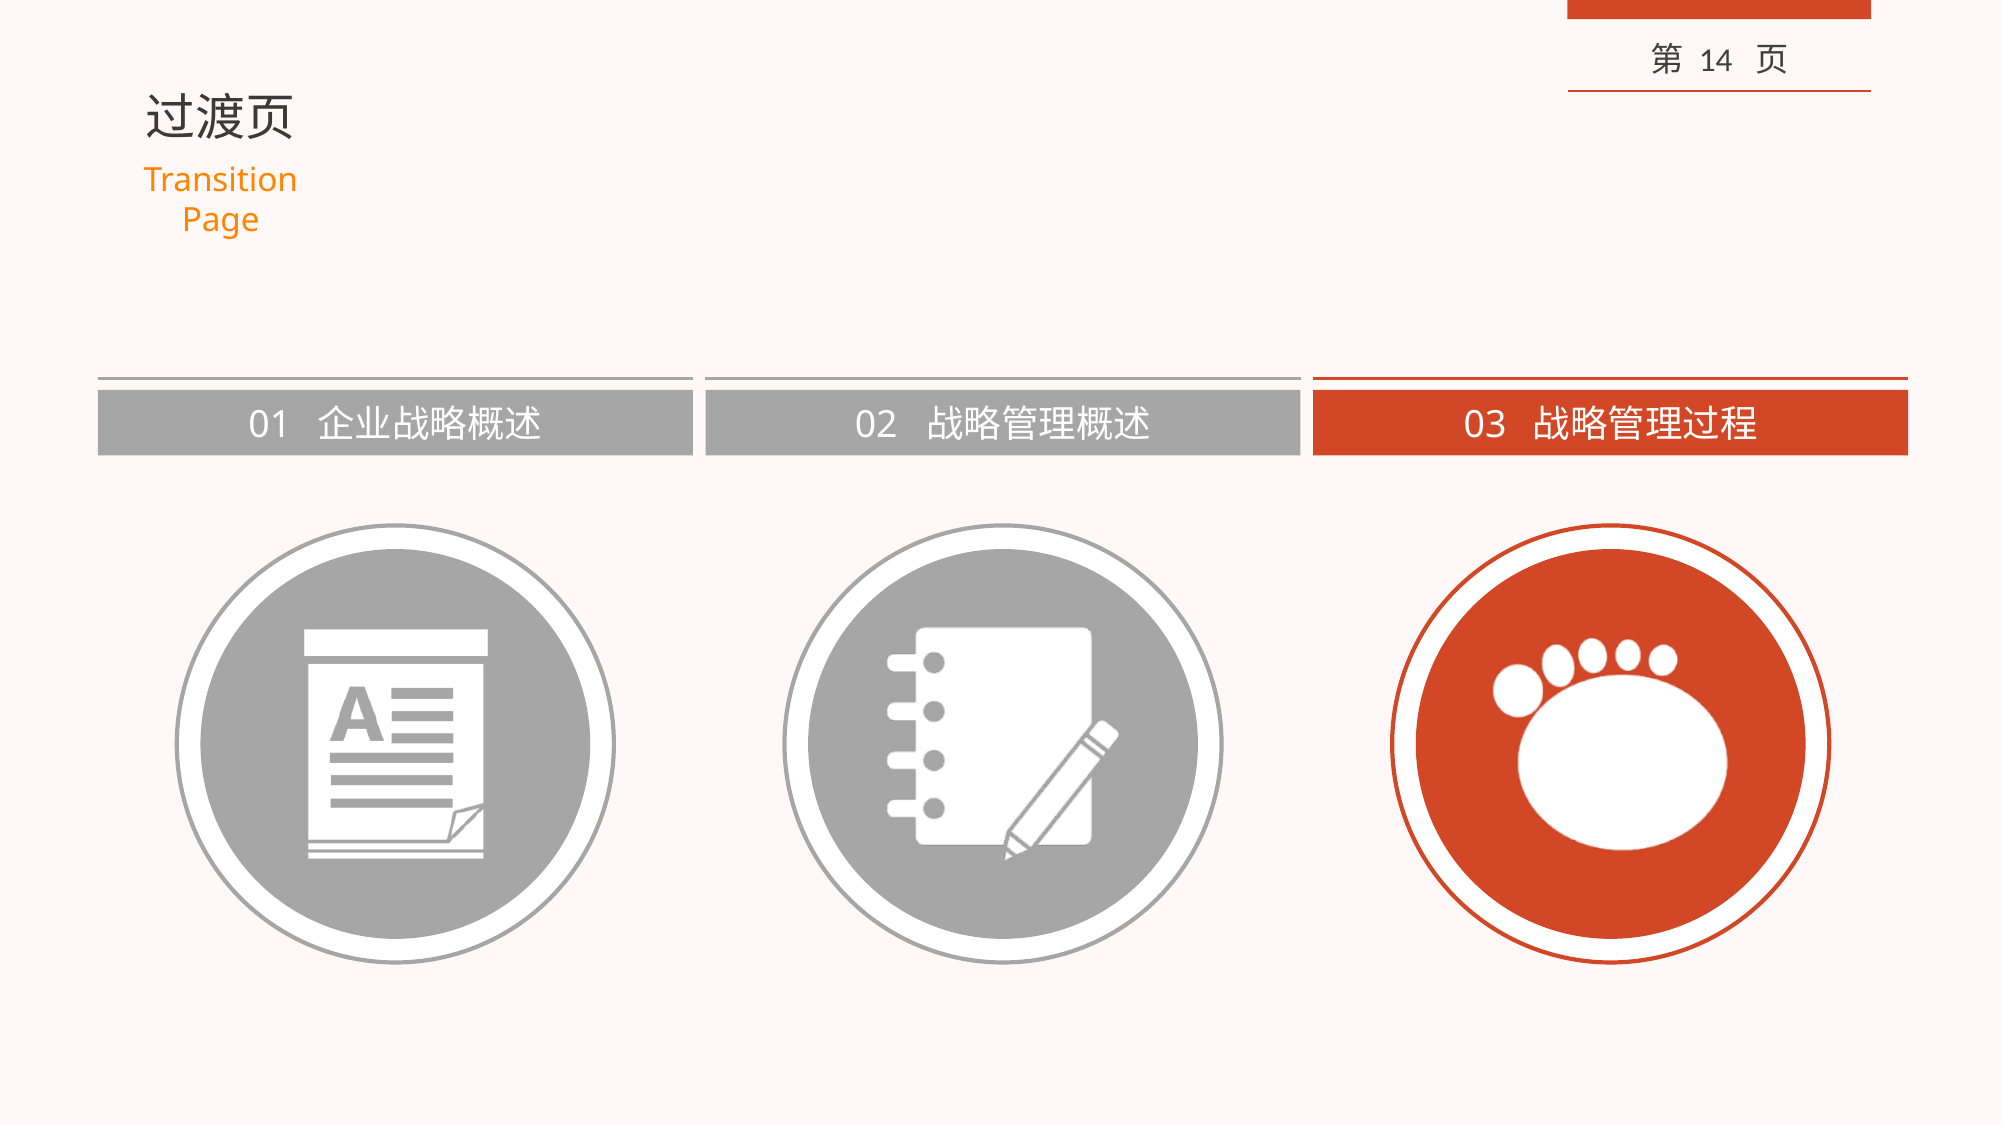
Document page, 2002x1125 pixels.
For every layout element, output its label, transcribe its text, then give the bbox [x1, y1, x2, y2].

text_box 01 企业战略概述 [96, 388, 695, 458]
picture [276, 625, 514, 863]
picture [884, 625, 1122, 863]
text_box 02 战略管理概述 [703, 388, 1303, 458]
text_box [176, 525, 615, 963]
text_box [1391, 525, 1830, 963]
picture [1492, 625, 1729, 863]
text_box 03 战略管理过程 [1311, 388, 1910, 458]
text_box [784, 525, 1222, 963]
